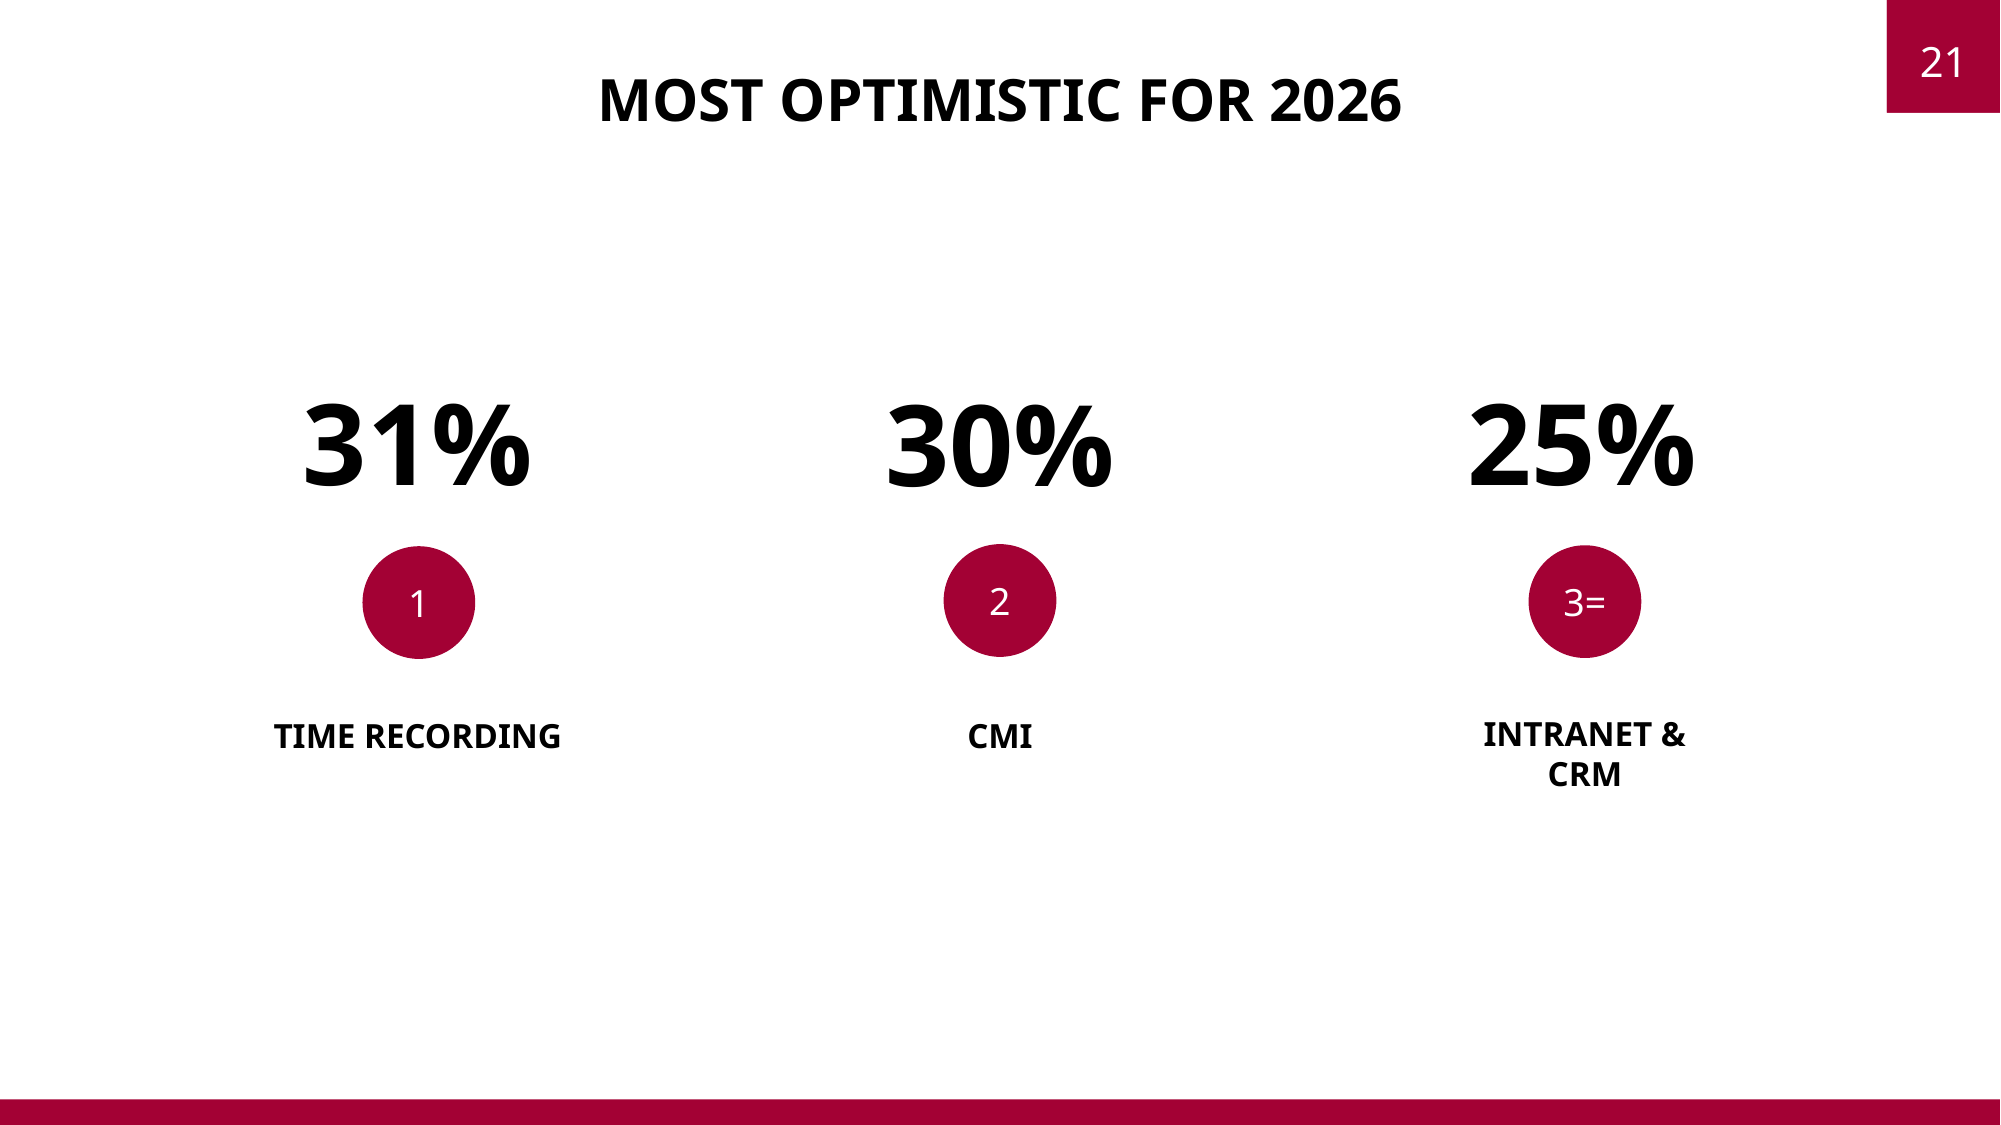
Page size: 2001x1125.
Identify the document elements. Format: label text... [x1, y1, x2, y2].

text_box TIME RECORDING [201, 707, 635, 763]
list 21 [1884, 9, 1968, 63]
text_box 25% [1396, 365, 1768, 516]
text_box INTRANET & CRM [1368, 706, 1802, 801]
text_box 2 [942, 542, 1058, 659]
text_box 30% [814, 366, 1186, 517]
text_box 3= [1527, 543, 1643, 660]
text_box CMI [783, 708, 1217, 763]
text_box 31% [232, 365, 604, 516]
text_box MOST OPTIMISTIC FOR 2026 [0, 63, 2000, 178]
text_box 1 [360, 544, 477, 661]
